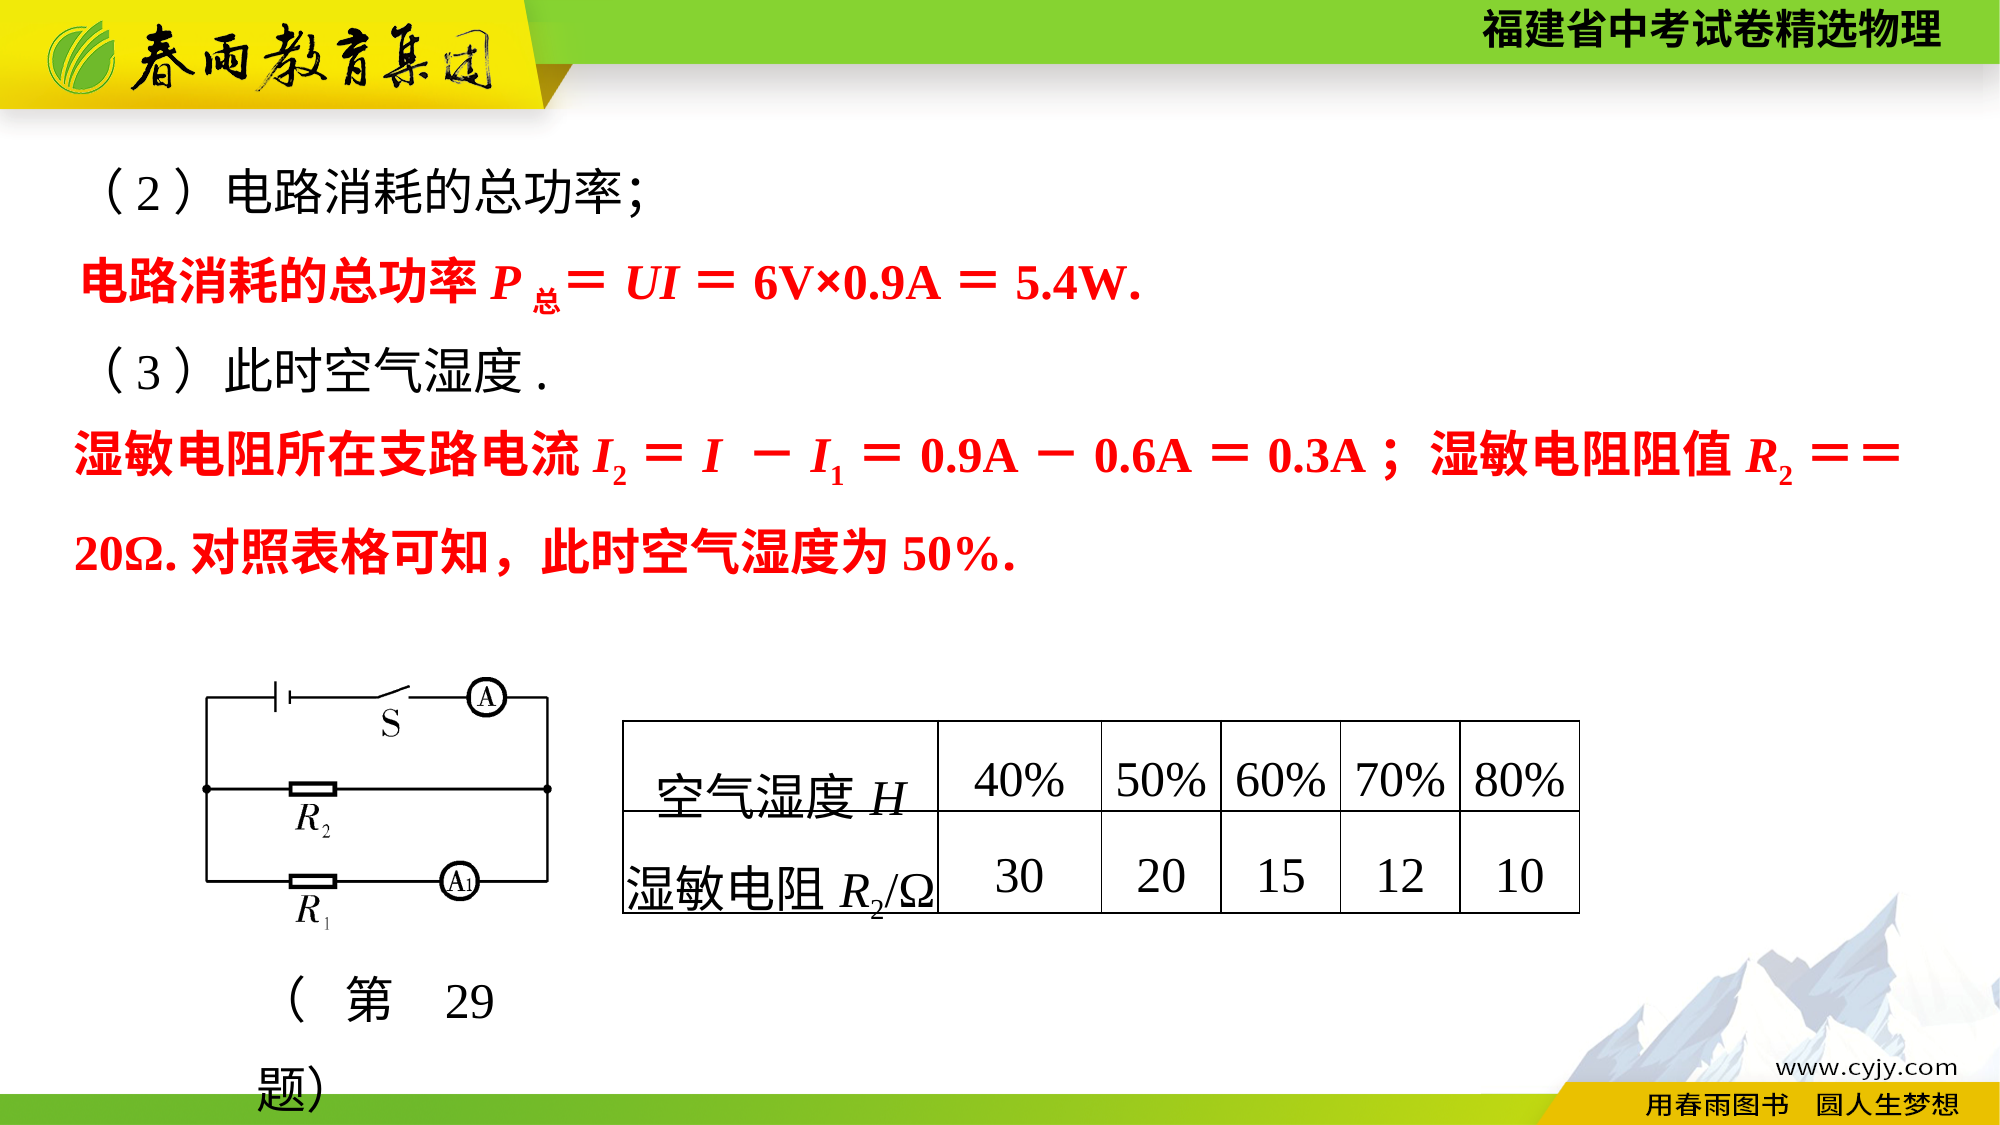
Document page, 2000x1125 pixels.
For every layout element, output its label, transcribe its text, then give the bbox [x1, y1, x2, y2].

table_cell 20 [1102, 812, 1220, 912]
table_header 70% [1341, 722, 1459, 810]
list （2）电路消耗的总功率； （3）此时空气湿度. [59, 122, 1944, 464]
table_cell 湿敏电阻R2/Ω [624, 812, 937, 912]
table_header 空气湿度H [624, 722, 937, 810]
text_box 电路消耗的总功率P总＝UI＝6V×0.9A＝5.4W. [63, 208, 1332, 326]
table_header 50% [1102, 722, 1220, 810]
table_header 80% [1461, 722, 1579, 810]
text_box （第29题） [241, 938, 522, 1036]
table_header 60% [1222, 722, 1340, 810]
table_header 40% [939, 722, 1101, 810]
table_cell 10 [1461, 812, 1579, 912]
picture [0, 0, 2000, 1125]
table_cell 30 [939, 812, 1101, 912]
table_cell 12 [1341, 812, 1459, 912]
table_cell 15 [1222, 812, 1340, 912]
